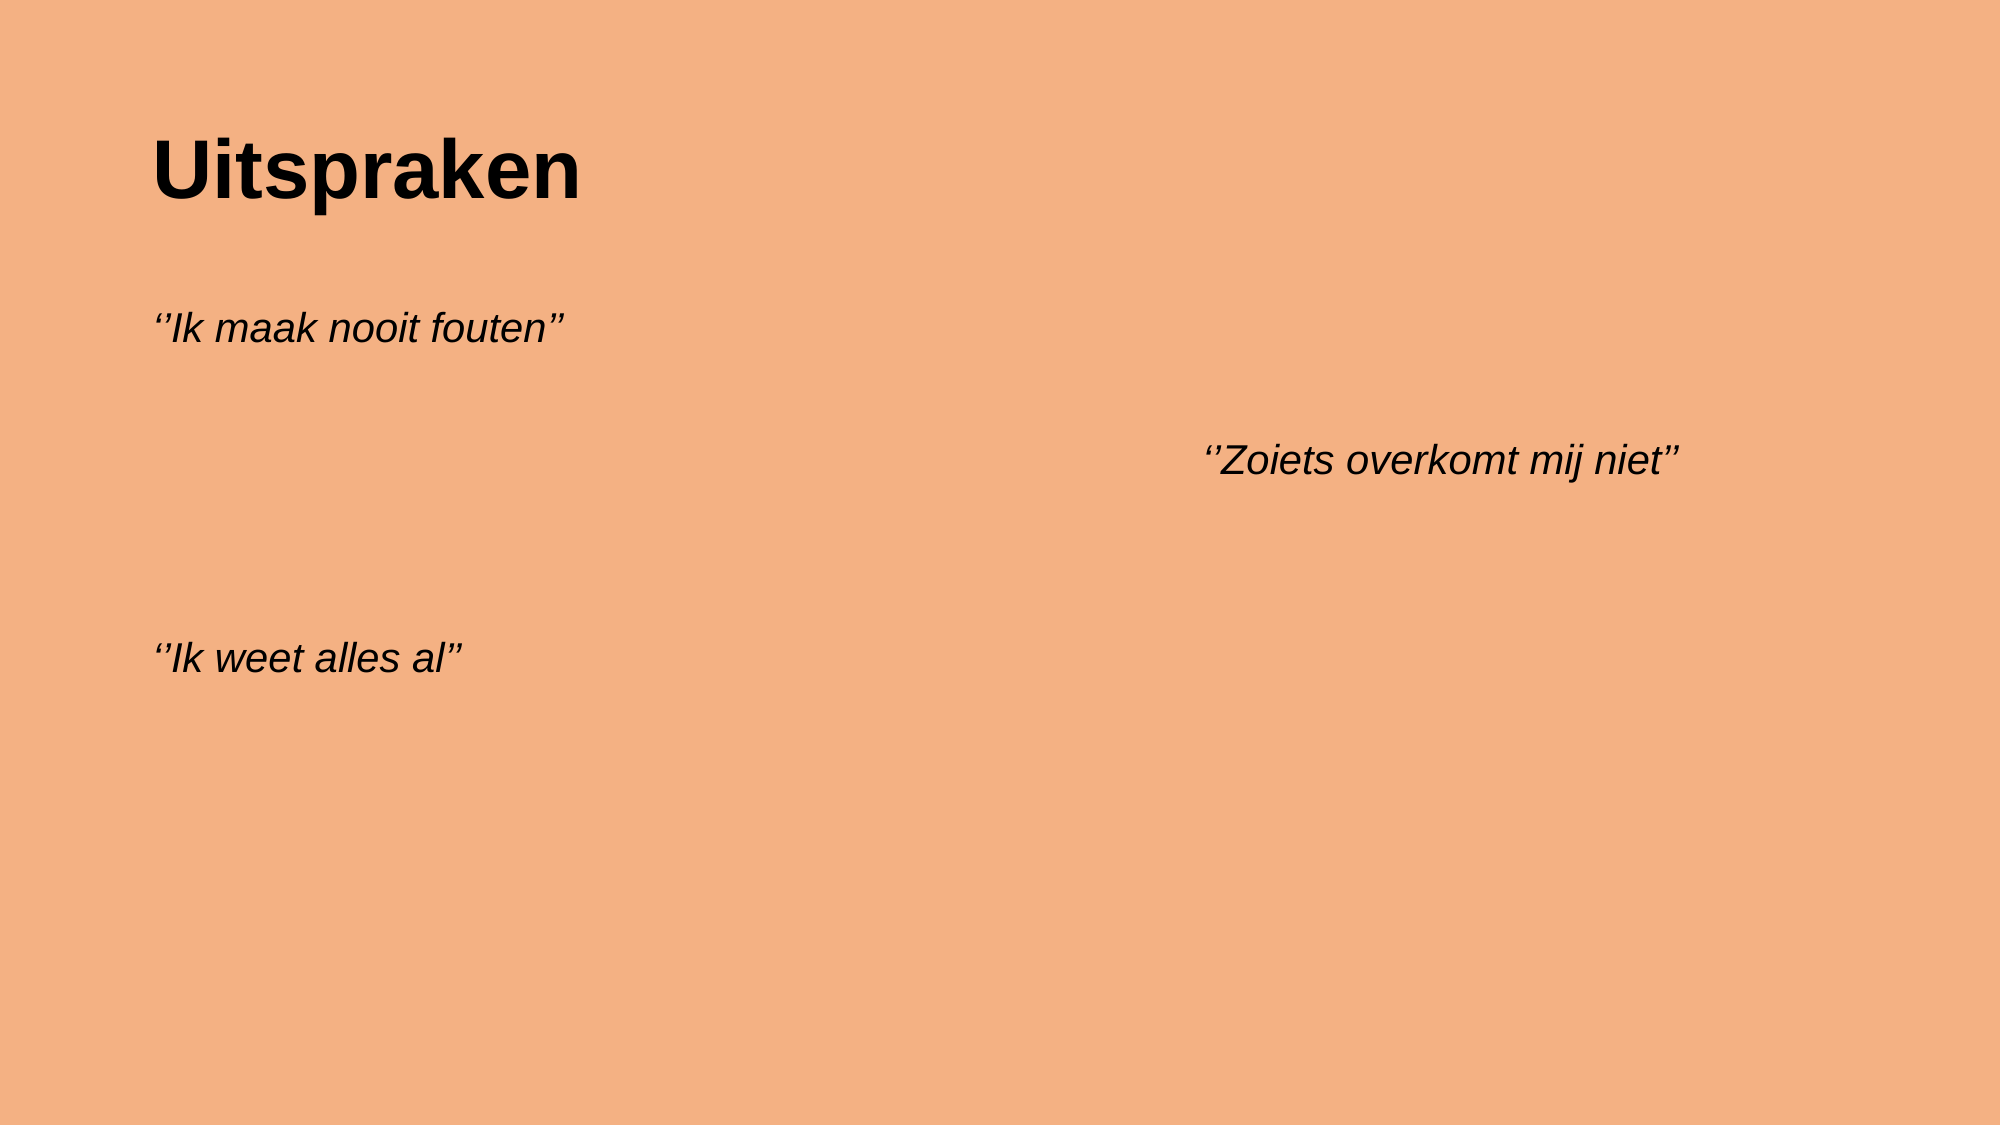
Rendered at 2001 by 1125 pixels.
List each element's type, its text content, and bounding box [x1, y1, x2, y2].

list ‘’Ik maak nooit fouten’’ ‘’Zoiets overkomt mij niet’’ ‘’Ik weet alles al’’ [137, 299, 1863, 1014]
title Uitspraken [137, 59, 1863, 278]
